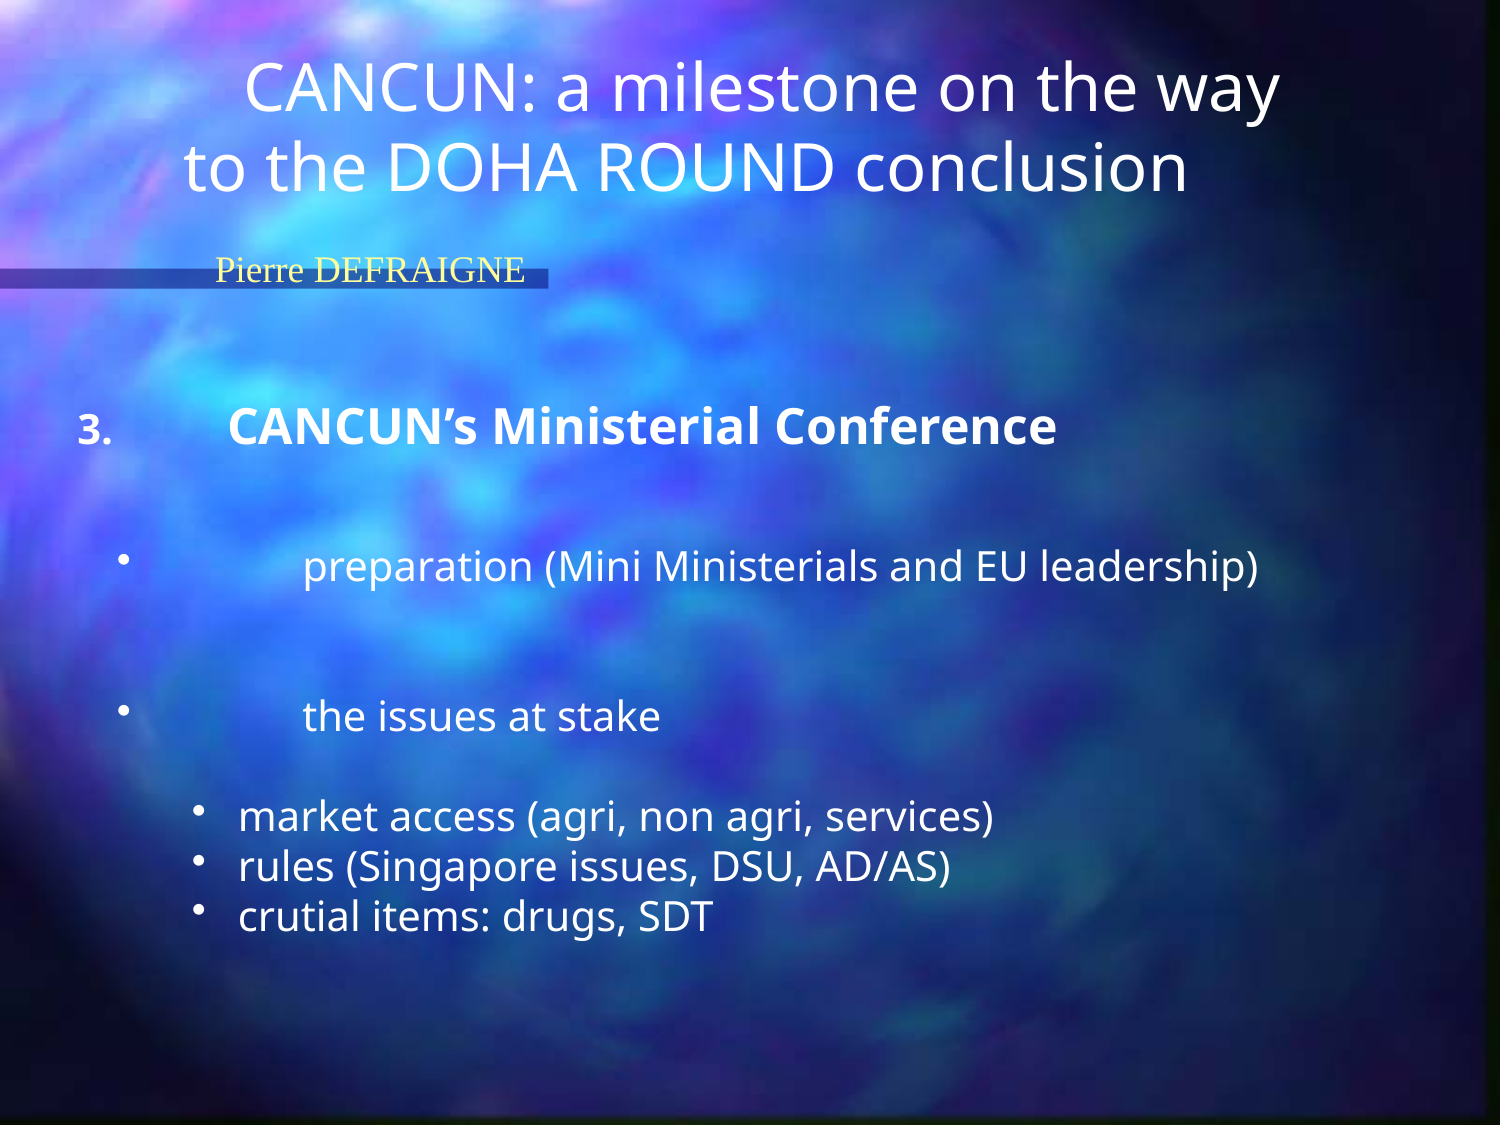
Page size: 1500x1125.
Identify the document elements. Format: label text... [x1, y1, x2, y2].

picture [0, 0, 1500, 1125]
title CANCUN: a milestone on the way to the DOHA ROUND conclusion [49, 24, 1326, 213]
text_box 3. CANCUN’s Ministerial Conference preparation (Mini Ministerials and EU leadership) the issues at stake market access (agri, non agri, services) rules (Singapore issues, DSU, AD/AS) crutial items: drugs, SDT [62, 387, 1450, 948]
text_box Pierre DEFRAIGNE [199, 237, 563, 298]
